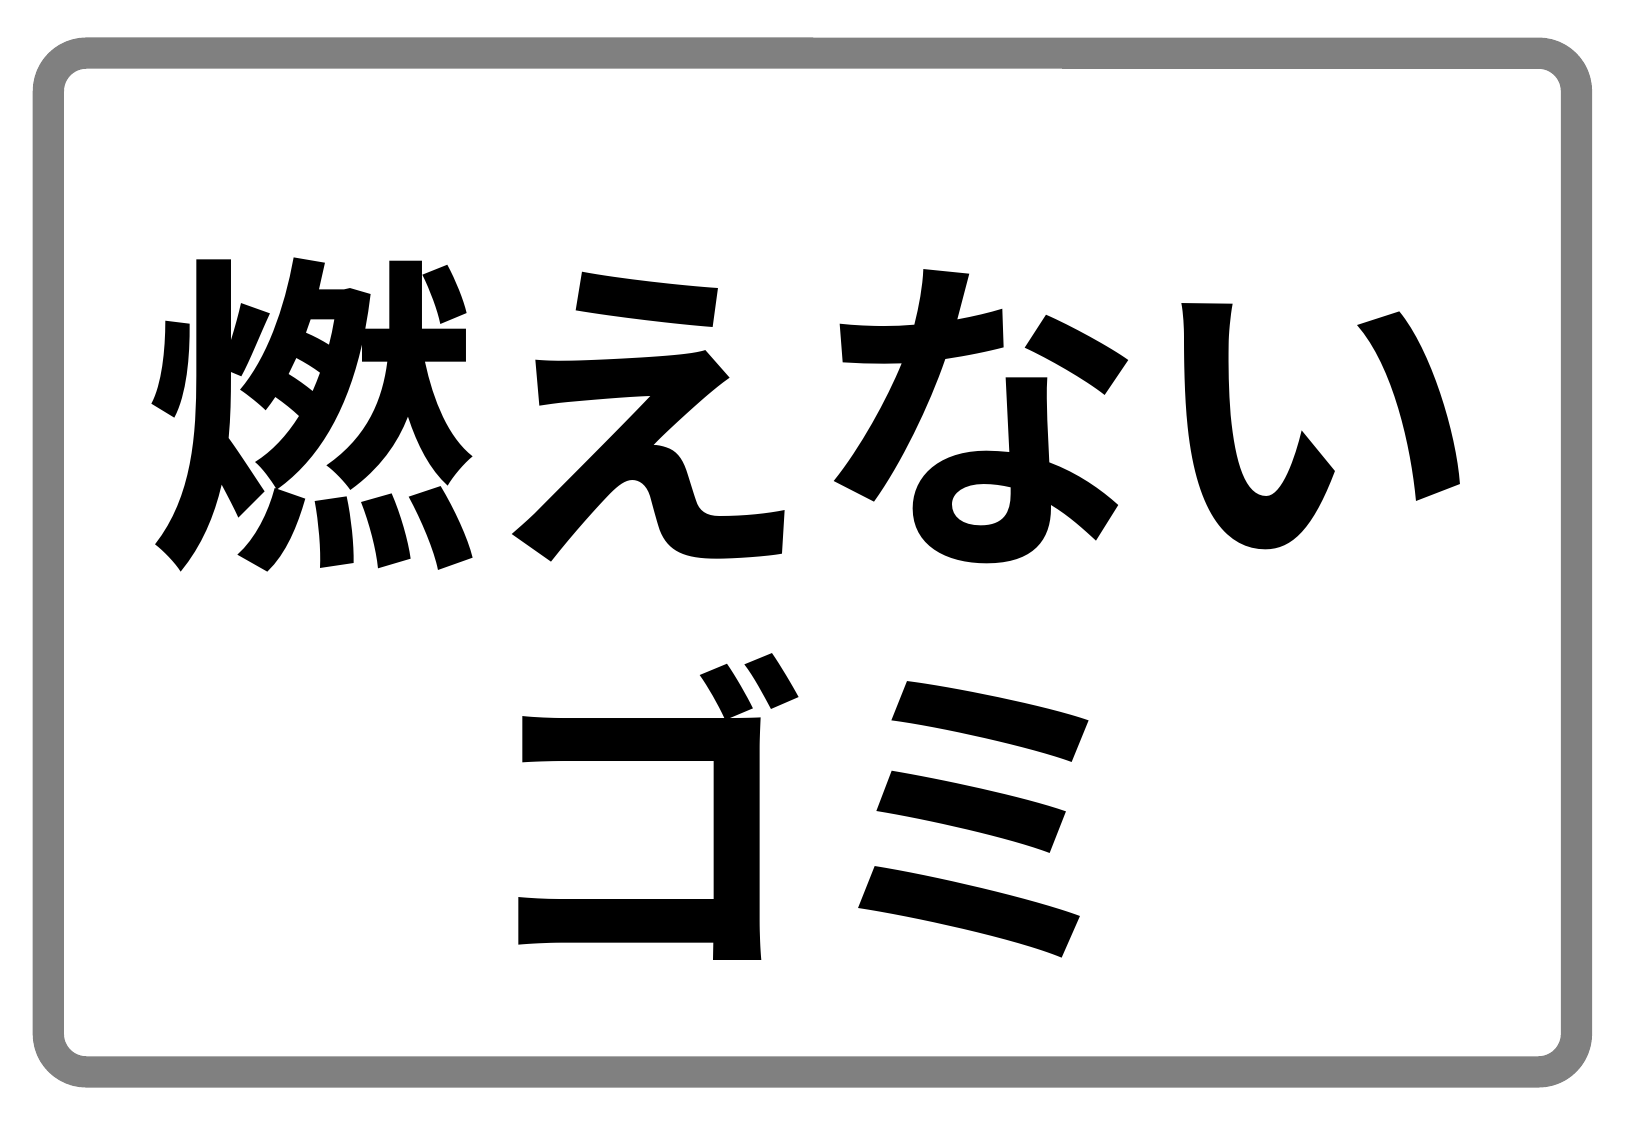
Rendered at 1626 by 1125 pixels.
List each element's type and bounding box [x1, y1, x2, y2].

text_box [46, 50, 1579, 1075]
